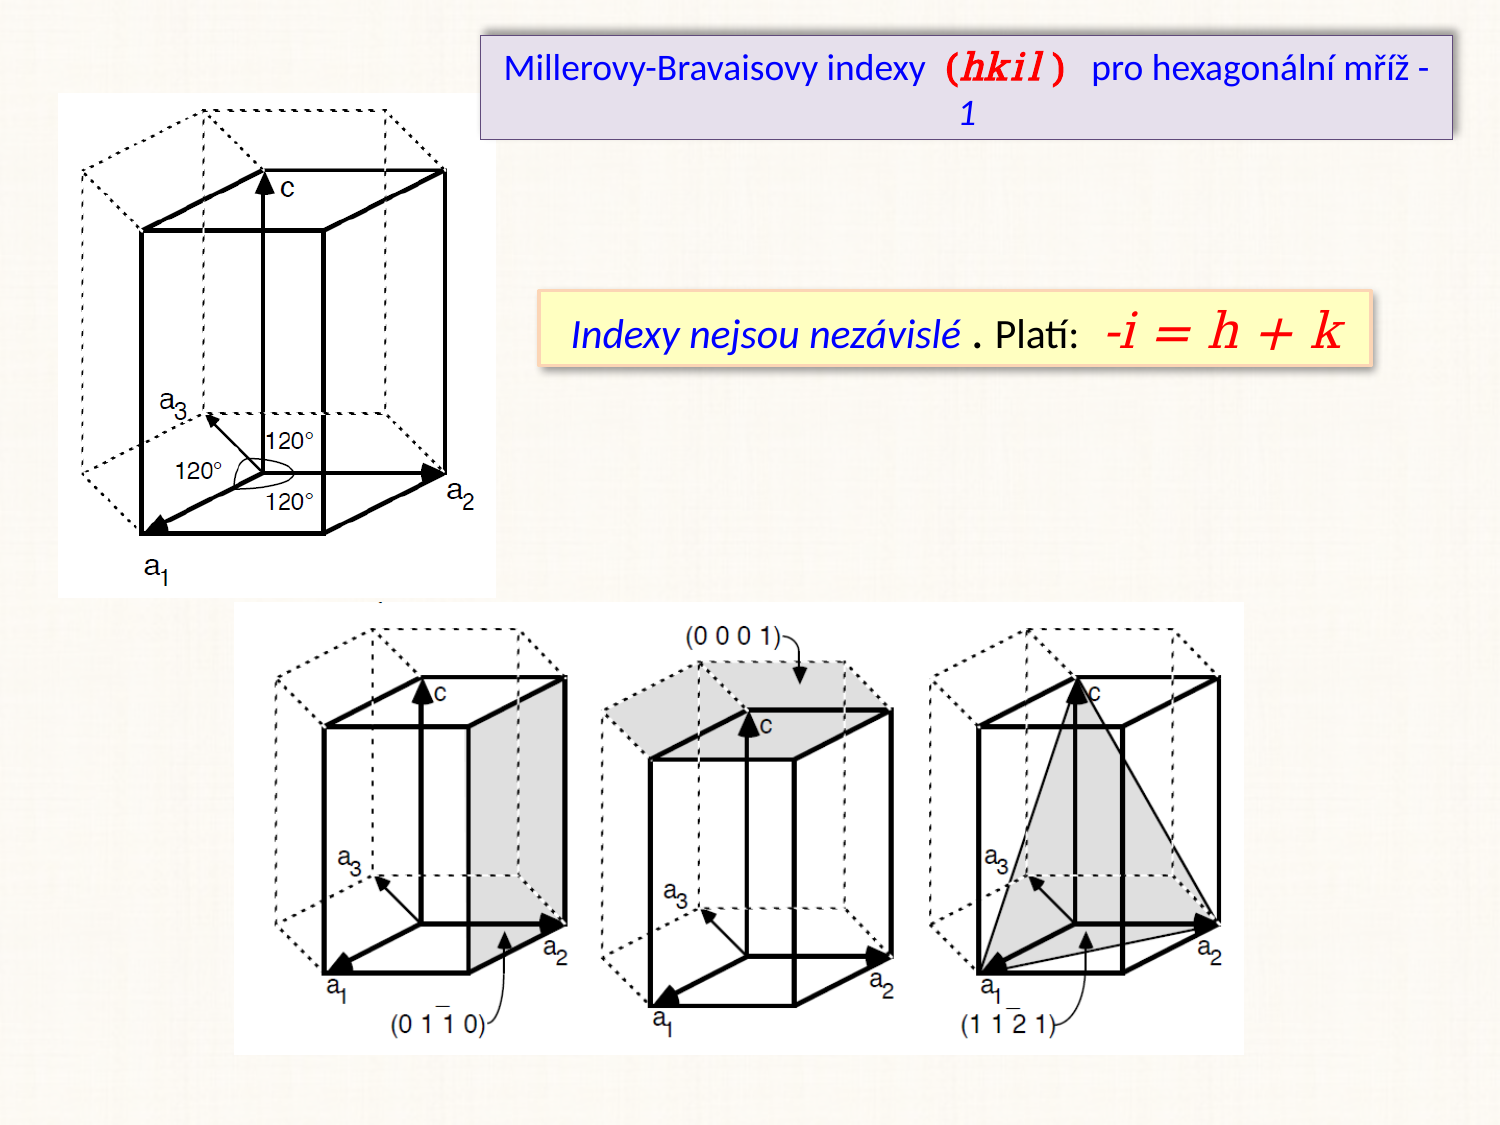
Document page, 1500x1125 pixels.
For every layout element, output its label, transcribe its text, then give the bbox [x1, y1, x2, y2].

text_box Indexy nejsou nezávislé . Platí: -i = h + k [539, 290, 1372, 366]
picture [234, 602, 1244, 1055]
text_box Millerovy-Bravaisovy indexy (hk i l ) pro hexagonální mříž - 1 [480, 35, 1453, 140]
picture [58, 93, 496, 598]
